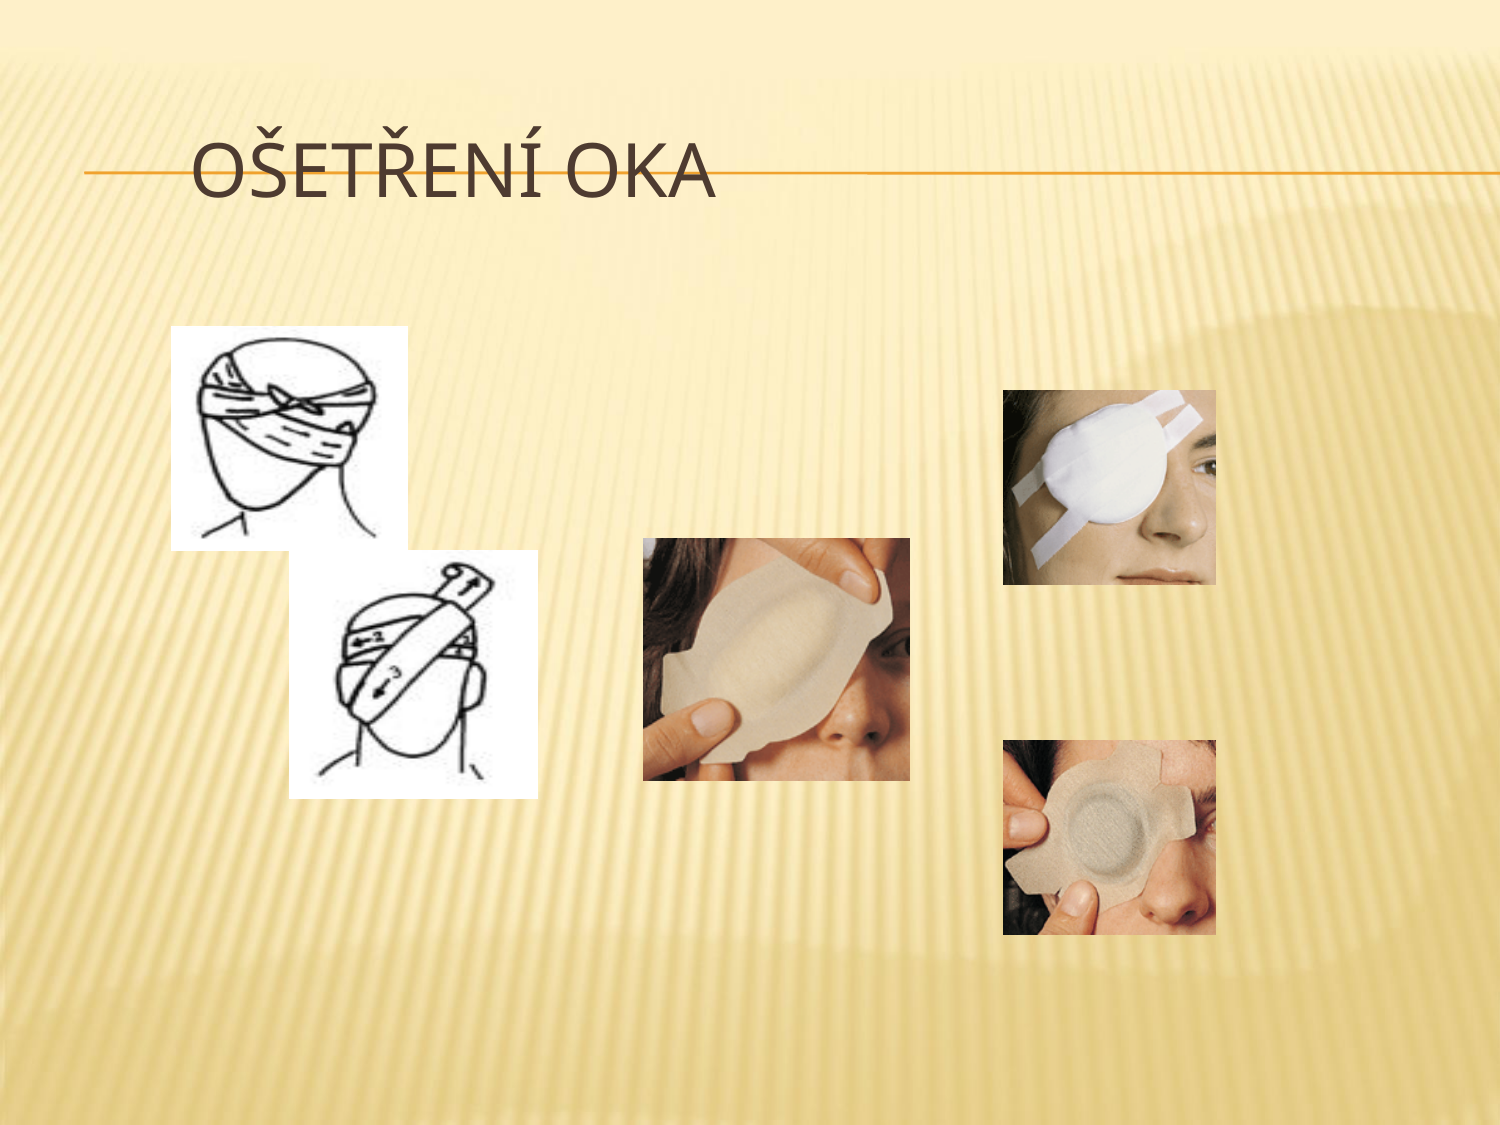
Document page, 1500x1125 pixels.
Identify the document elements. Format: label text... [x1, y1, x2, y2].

picture [0, 0, 1500, 1125]
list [1002, 390, 1216, 585]
title Ošetření oka [174, 50, 1413, 285]
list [643, 538, 910, 782]
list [1002, 740, 1216, 935]
